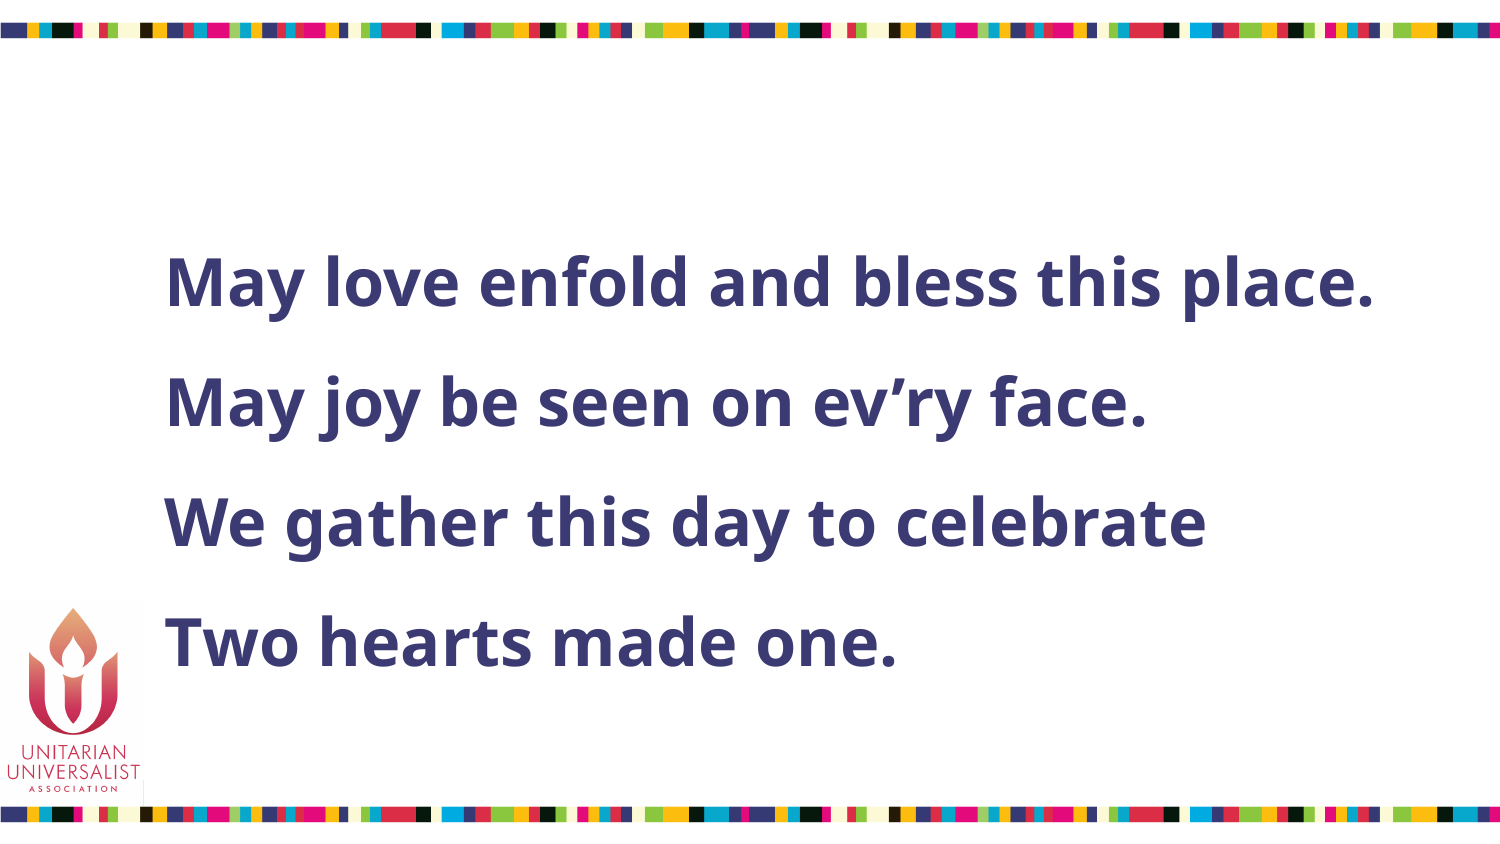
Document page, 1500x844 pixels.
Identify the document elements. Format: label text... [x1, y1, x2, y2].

picture [0, 600, 1500, 824]
text_box May love enfold and bless this place. May joy be seen on ev’ry face. We gather this day to celebrate Two hearts made one. [149, 184, 1500, 695]
picture [0, 22, 1500, 40]
